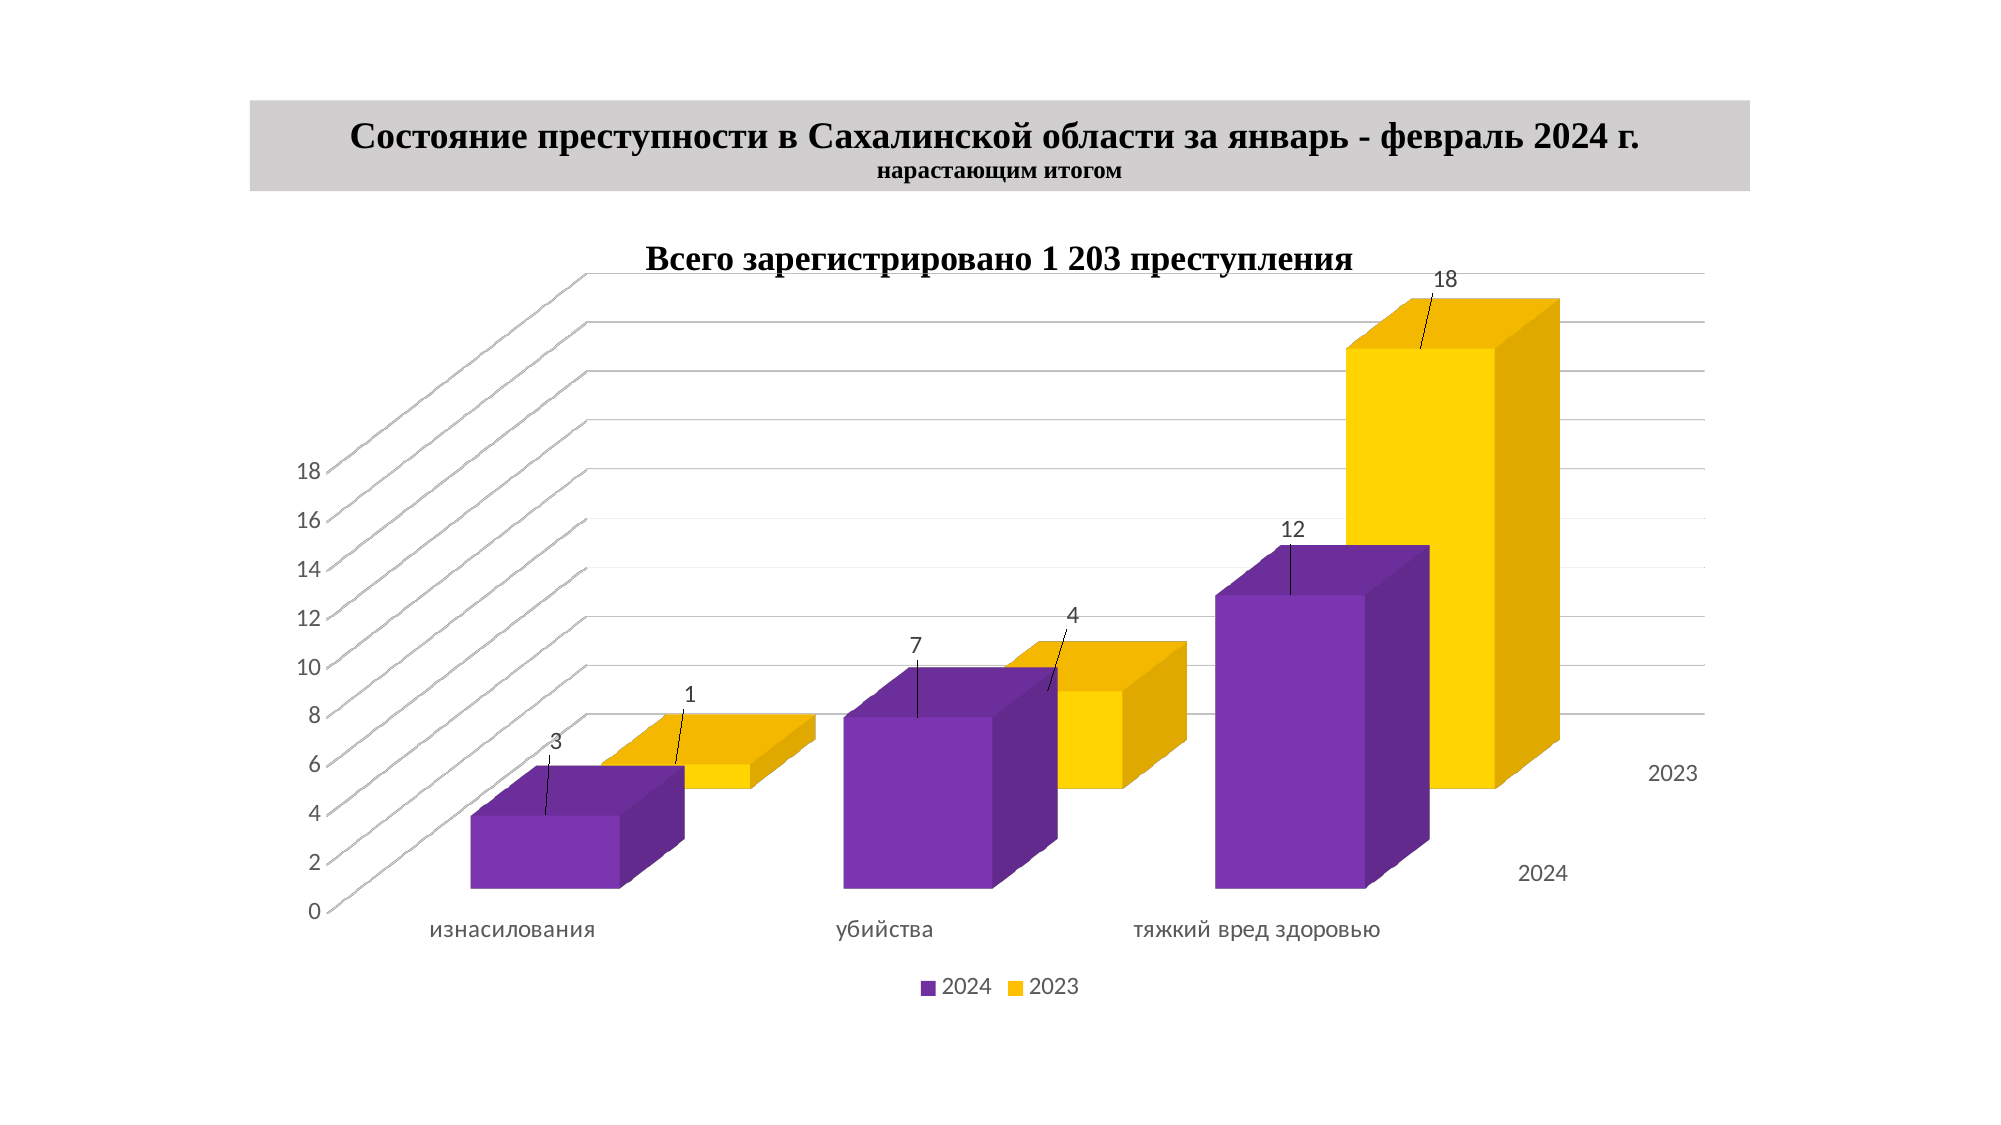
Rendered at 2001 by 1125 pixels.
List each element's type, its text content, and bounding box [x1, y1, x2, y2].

subtitle Всего зарегистрировано 1 203 преступления [249, 231, 1750, 258]
title Состояние преступности в Сахалинской области за январь - февраль 2024 г. нарастающим итогом [249, 100, 1750, 192]
chart [249, 258, 1750, 1007]
